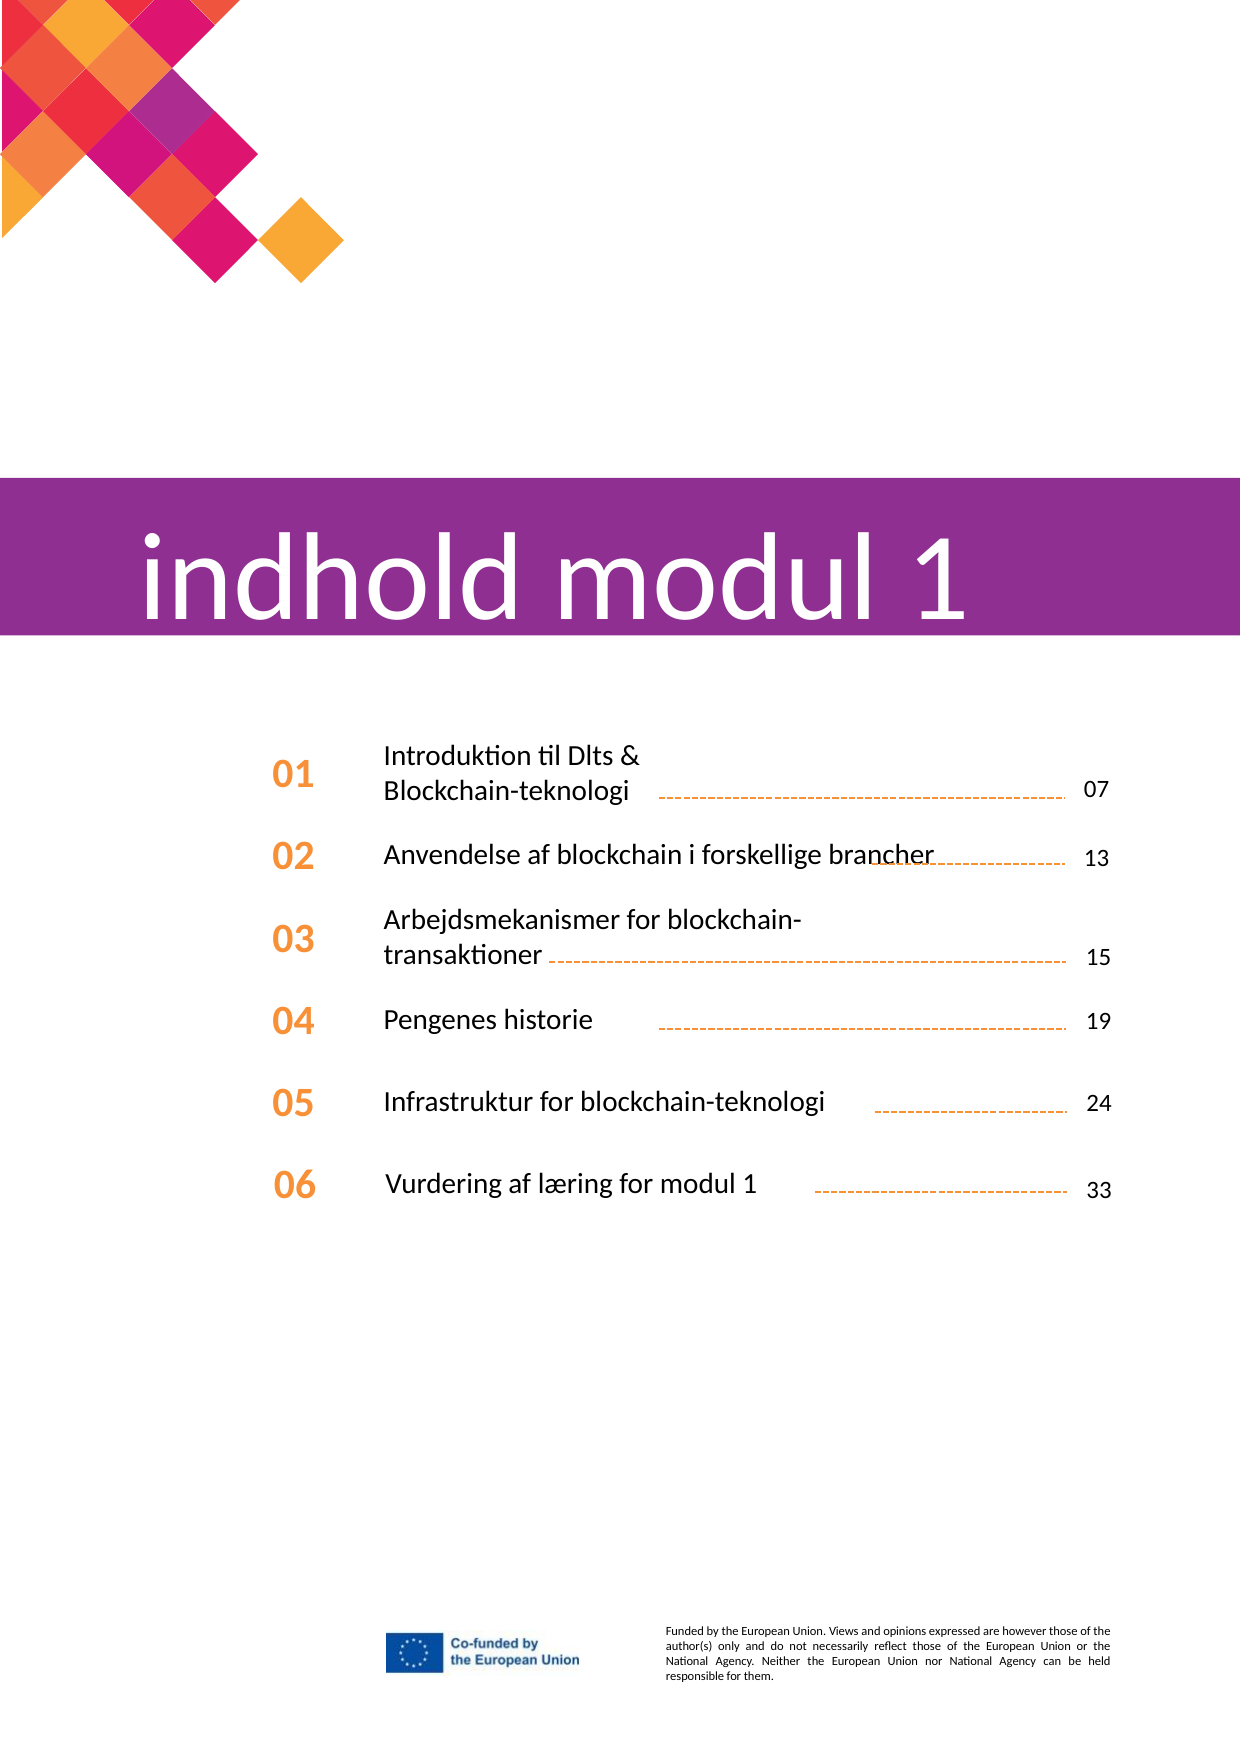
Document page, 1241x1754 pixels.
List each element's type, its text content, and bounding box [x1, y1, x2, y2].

list 03 [240, 906, 347, 965]
text_box 24 [1052, 1072, 1127, 1130]
list 05 [240, 1071, 347, 1129]
text_box 33 [1052, 1160, 1127, 1218]
text_box 13 [1050, 828, 1125, 886]
list 01 [240, 742, 347, 800]
text_box 19 [1051, 991, 1127, 1049]
list Pengenes historie [368, 989, 951, 1047]
text_box 15 [1051, 926, 1127, 984]
list Arbejdsmekanismer for blockchain-transaktioner [368, 906, 951, 965]
list 02 [240, 824, 347, 882]
list 04 [240, 989, 347, 1047]
picture [386, 1630, 581, 1676]
text_box indhold modul 1 [123, 486, 1175, 647]
list 06 [242, 1153, 349, 1211]
list Introduktion til Dlts & Blockchain-teknologi [368, 742, 1021, 800]
list Infrastruktur for blockchain-teknologi [368, 1071, 951, 1129]
list Vurdering af læring for modul 1 [370, 1153, 952, 1211]
list Anvendelse af blockchain i forskellige brancher [368, 824, 951, 882]
text_box 07 [1050, 758, 1125, 816]
